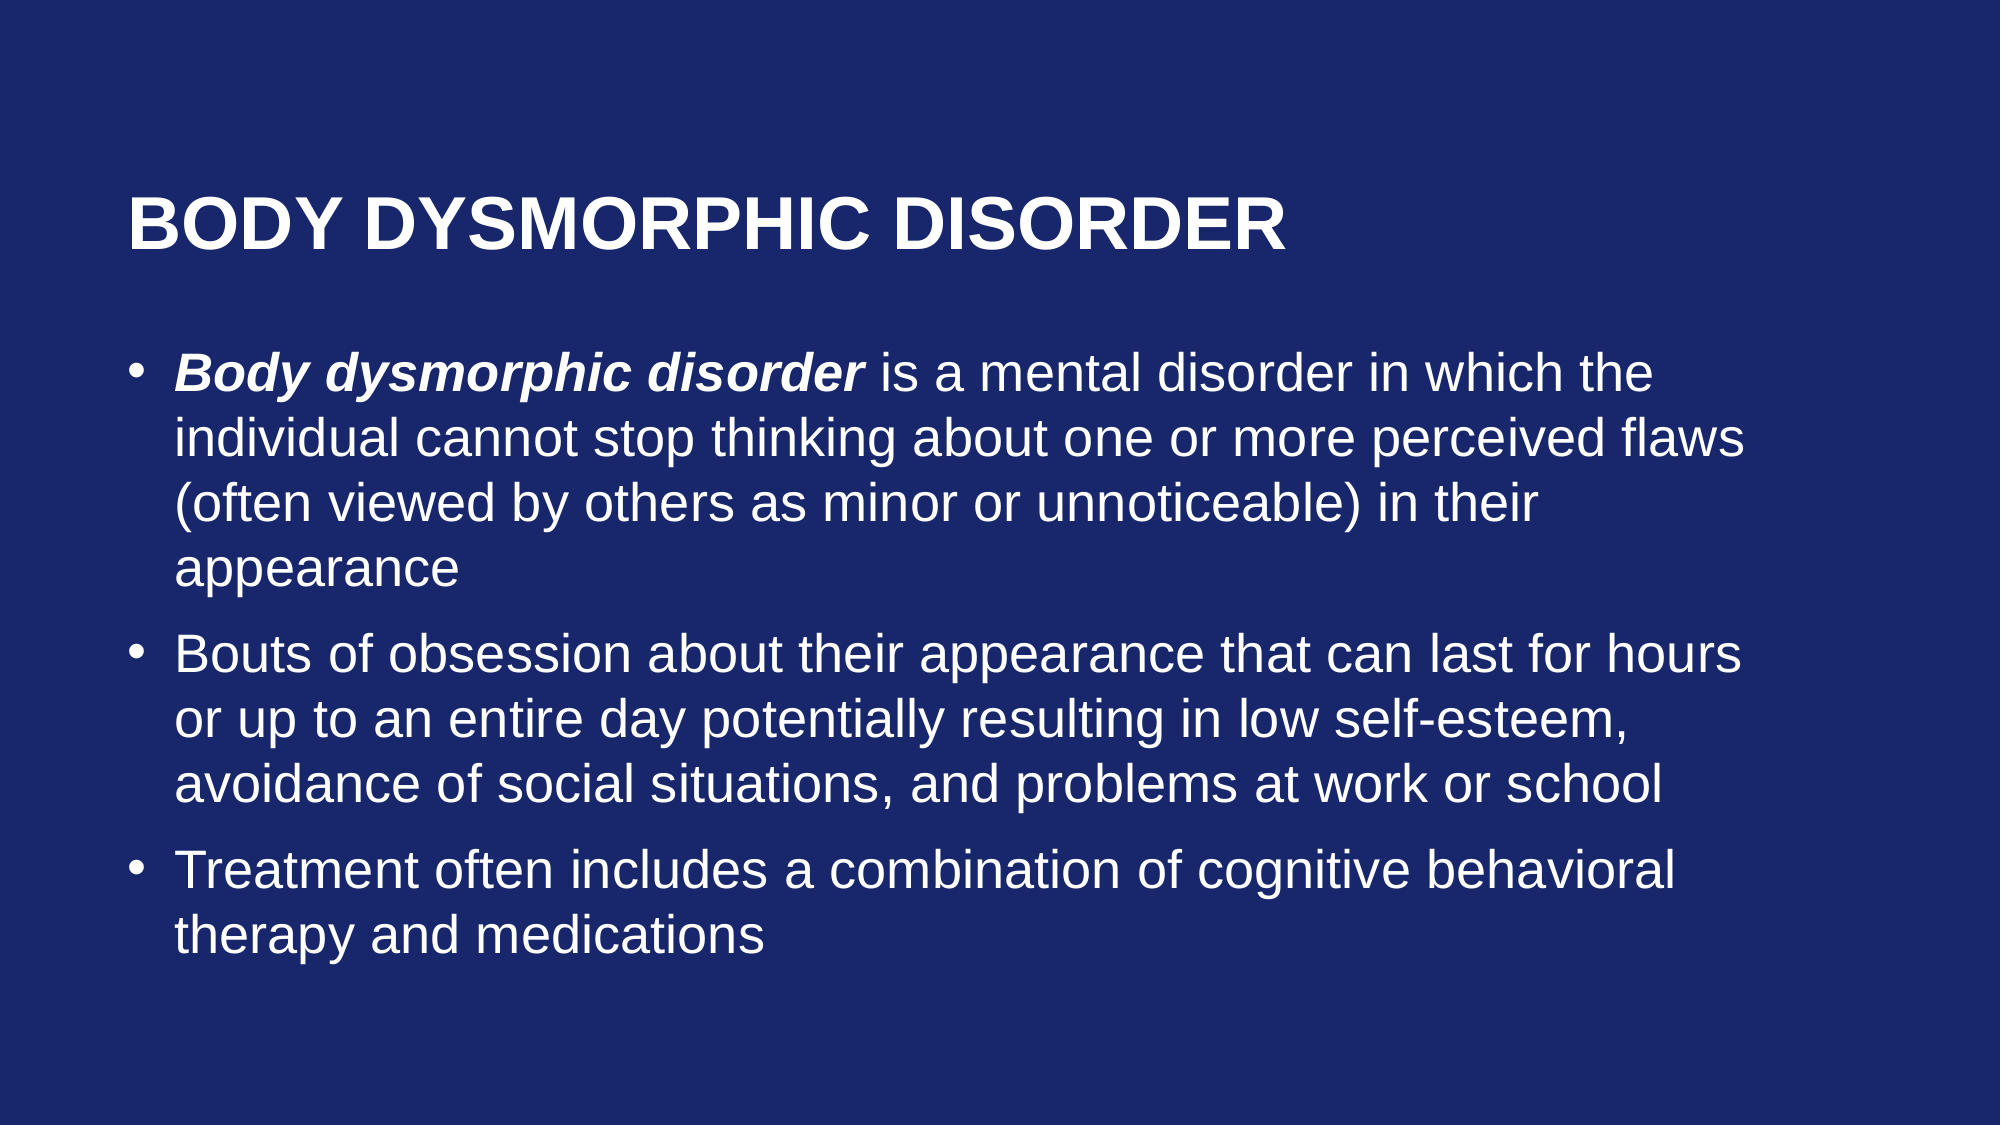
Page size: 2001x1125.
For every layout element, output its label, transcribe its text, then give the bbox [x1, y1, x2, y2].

title Body Dysmorphic disorder [112, 99, 1775, 339]
list Body dysmorphic disorder is a mental disorder in which the individual cannot stop thinking about one or more perceived flaws (often viewed by others as minor or unnoticeable) in their appearance Bouts of obsession about their appearance that can last for hours or up to an entire day potentially resulting in low self-esteem, avoidance of social situations, and problems at work or school Treatment often includes a combination of cognitive behavioral therapy and medications [112, 351, 1775, 950]
